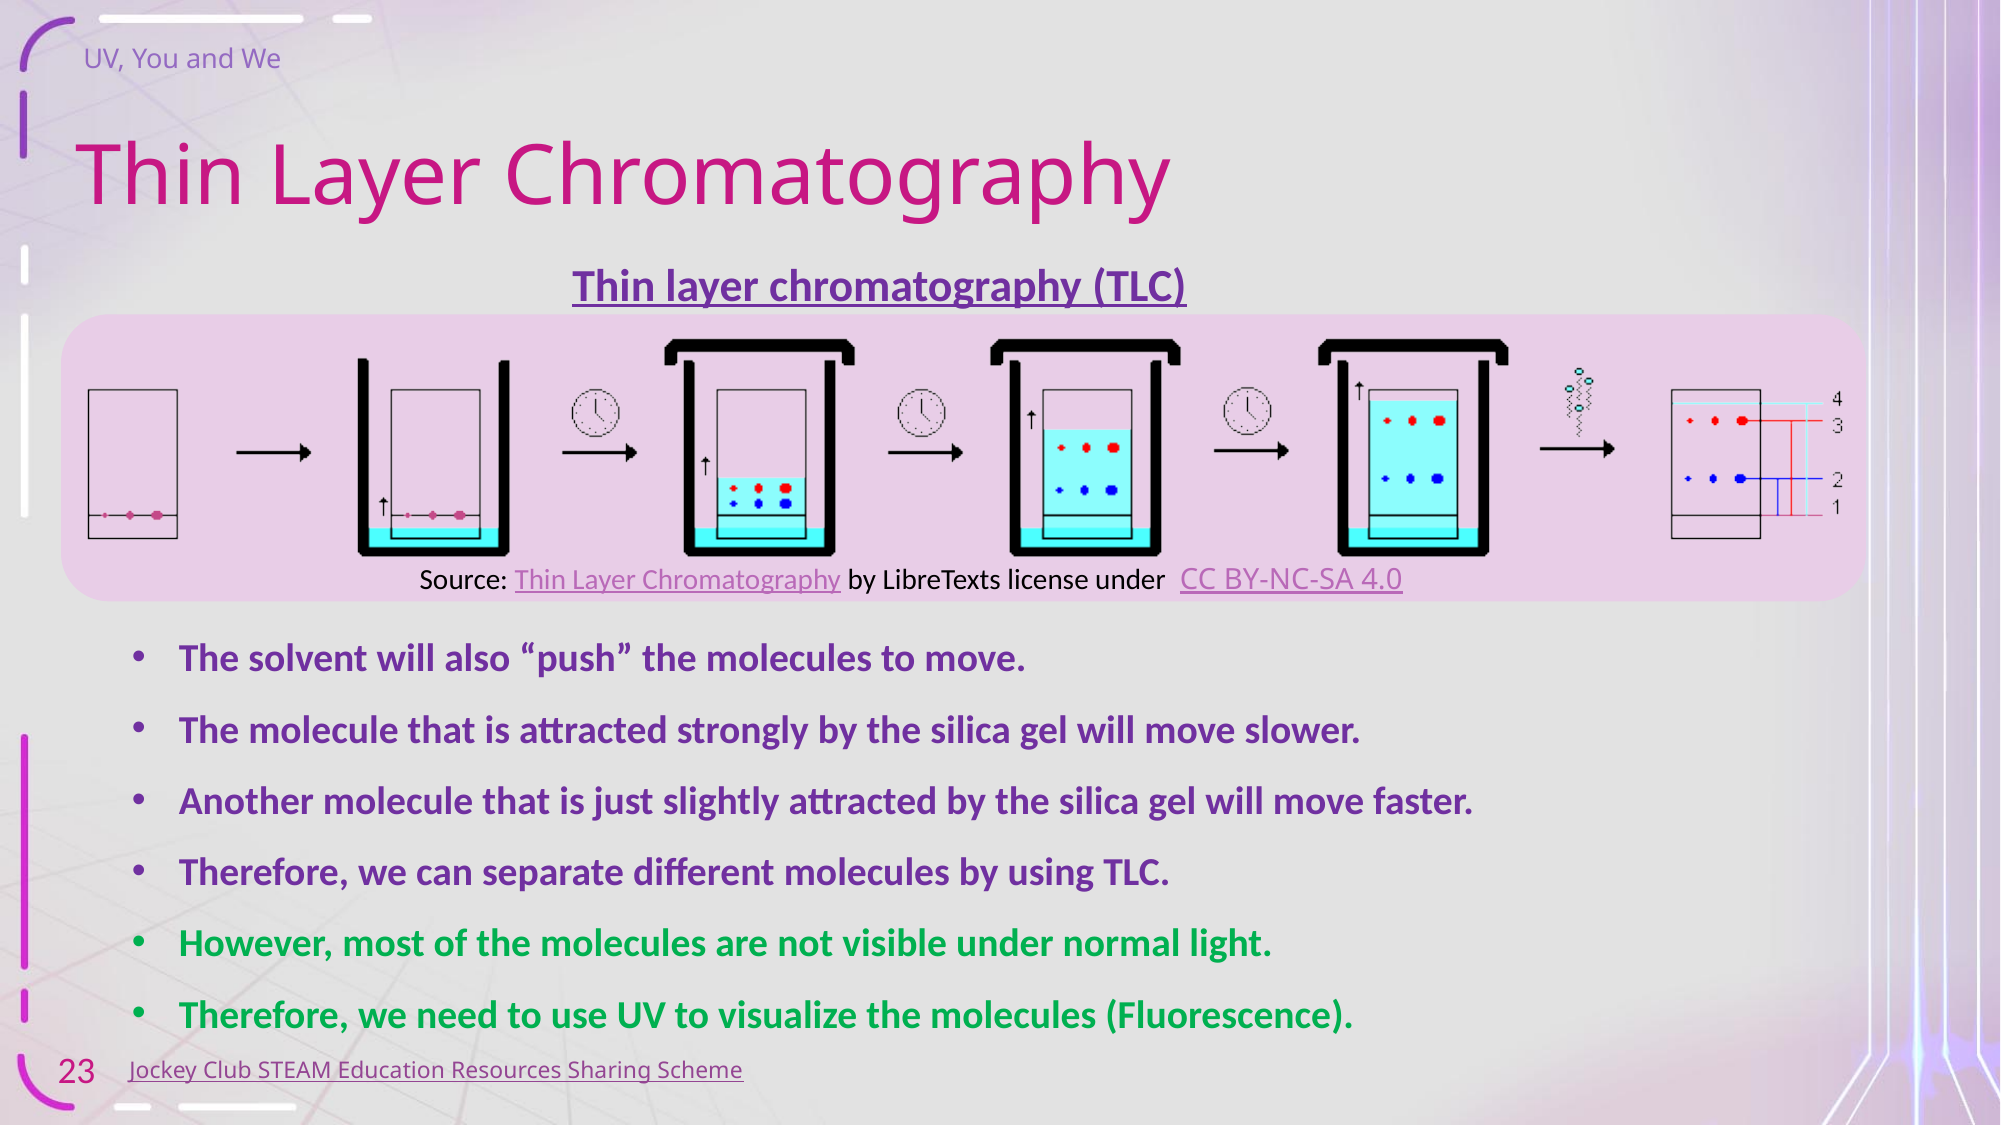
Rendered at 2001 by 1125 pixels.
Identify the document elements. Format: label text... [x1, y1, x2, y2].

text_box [60, 247, 1867, 604]
title Thin Layer Chromatography [61, 63, 1571, 246]
text_box The solvent will also “push” the molecules to move. The molecule that is attracted strongly by the silica gel will move slower. Another molecule that is just slightly attracted by the silica gel will move faster. Therefore, we can separate different molecules by using TLC. However, most of the molecules are not visible under normal light. Therefore, we need to use UV to visualize the molecules (Fluorescence). [117, 615, 1492, 1044]
picture [0, 0, 2001, 1125]
